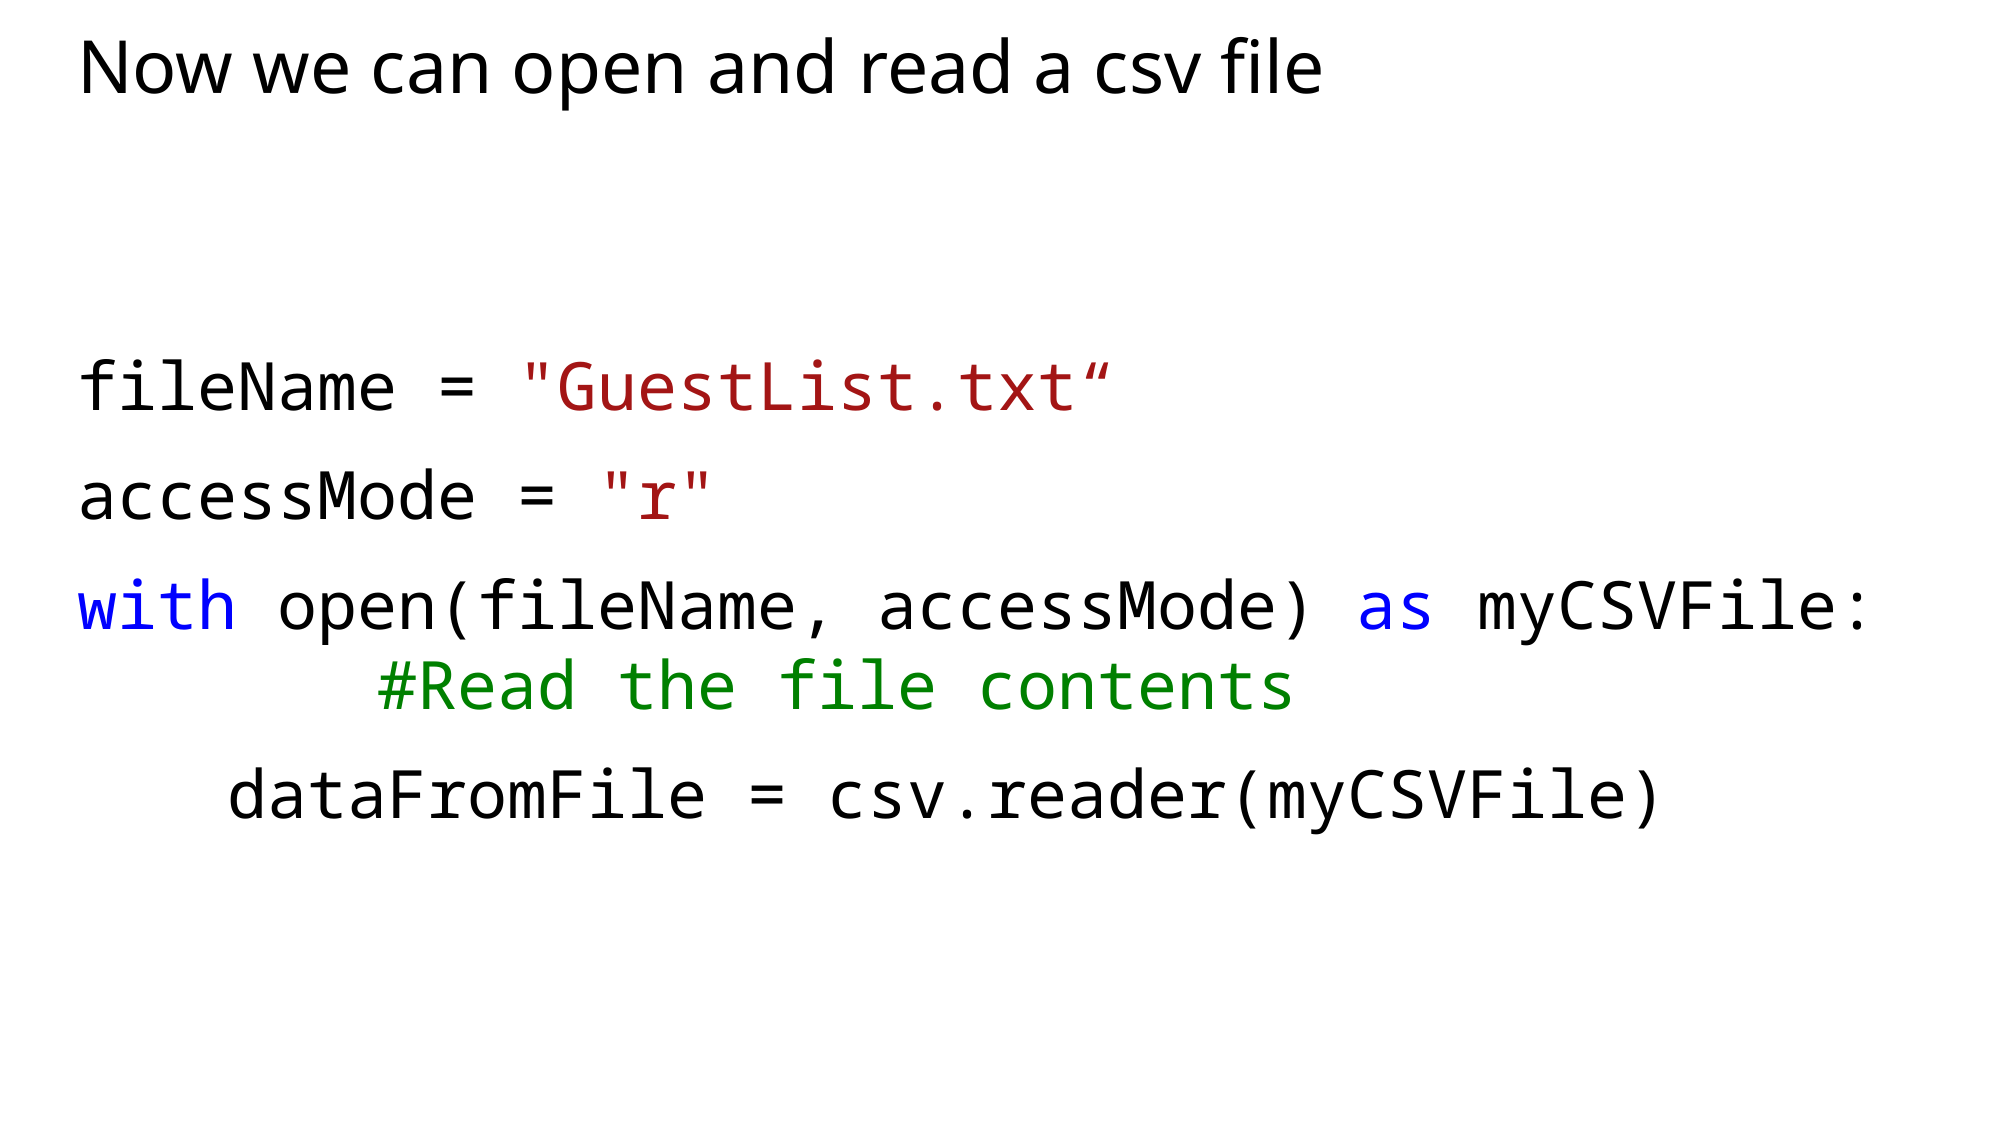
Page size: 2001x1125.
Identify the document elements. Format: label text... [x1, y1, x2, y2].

list fileName = "GuestList.txt“ accessMode = "r" with open(fileName, accessMode) as myCSVFile: #Read the file contents dataFromFile = csv.reader(myCSVFile) [62, 227, 1953, 1002]
title Now we can open and read a csv file [62, 29, 1953, 205]
